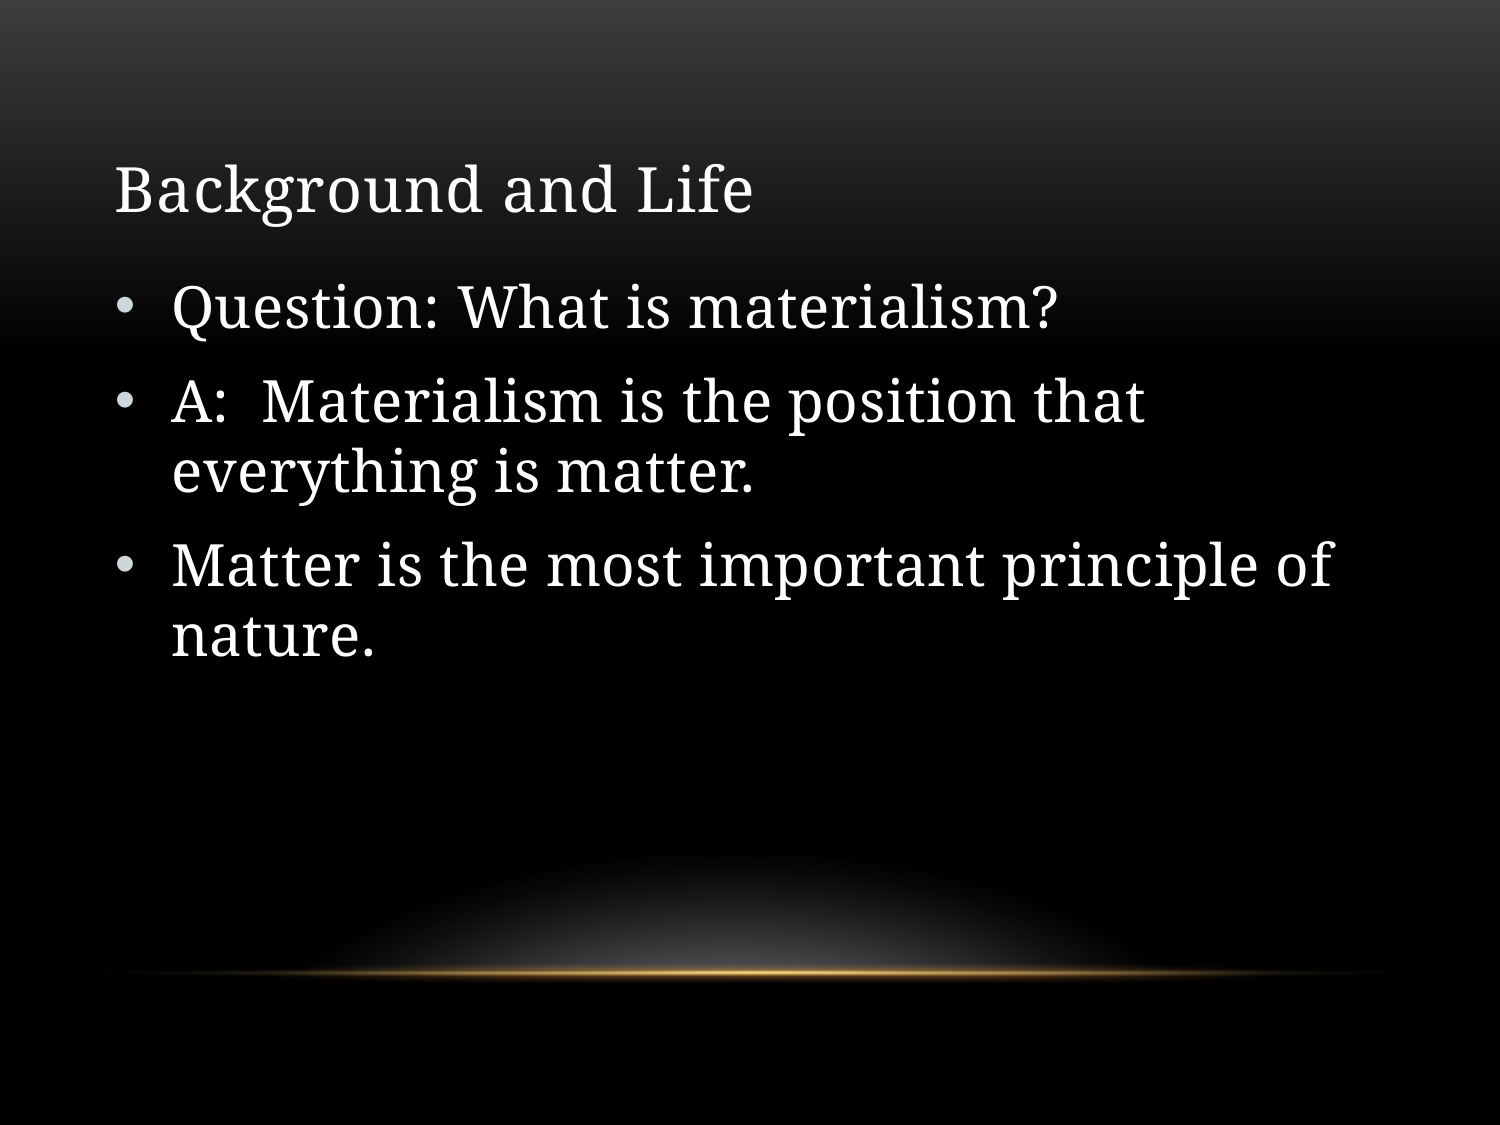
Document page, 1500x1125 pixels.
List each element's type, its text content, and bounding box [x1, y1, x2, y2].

picture [0, 0, 1500, 1125]
list Question: What is materialism? A: Materialism is the position that everything is matter. Matter is the most important principle of nature. [99, 262, 1400, 938]
title Background and Life [99, 45, 1400, 233]
